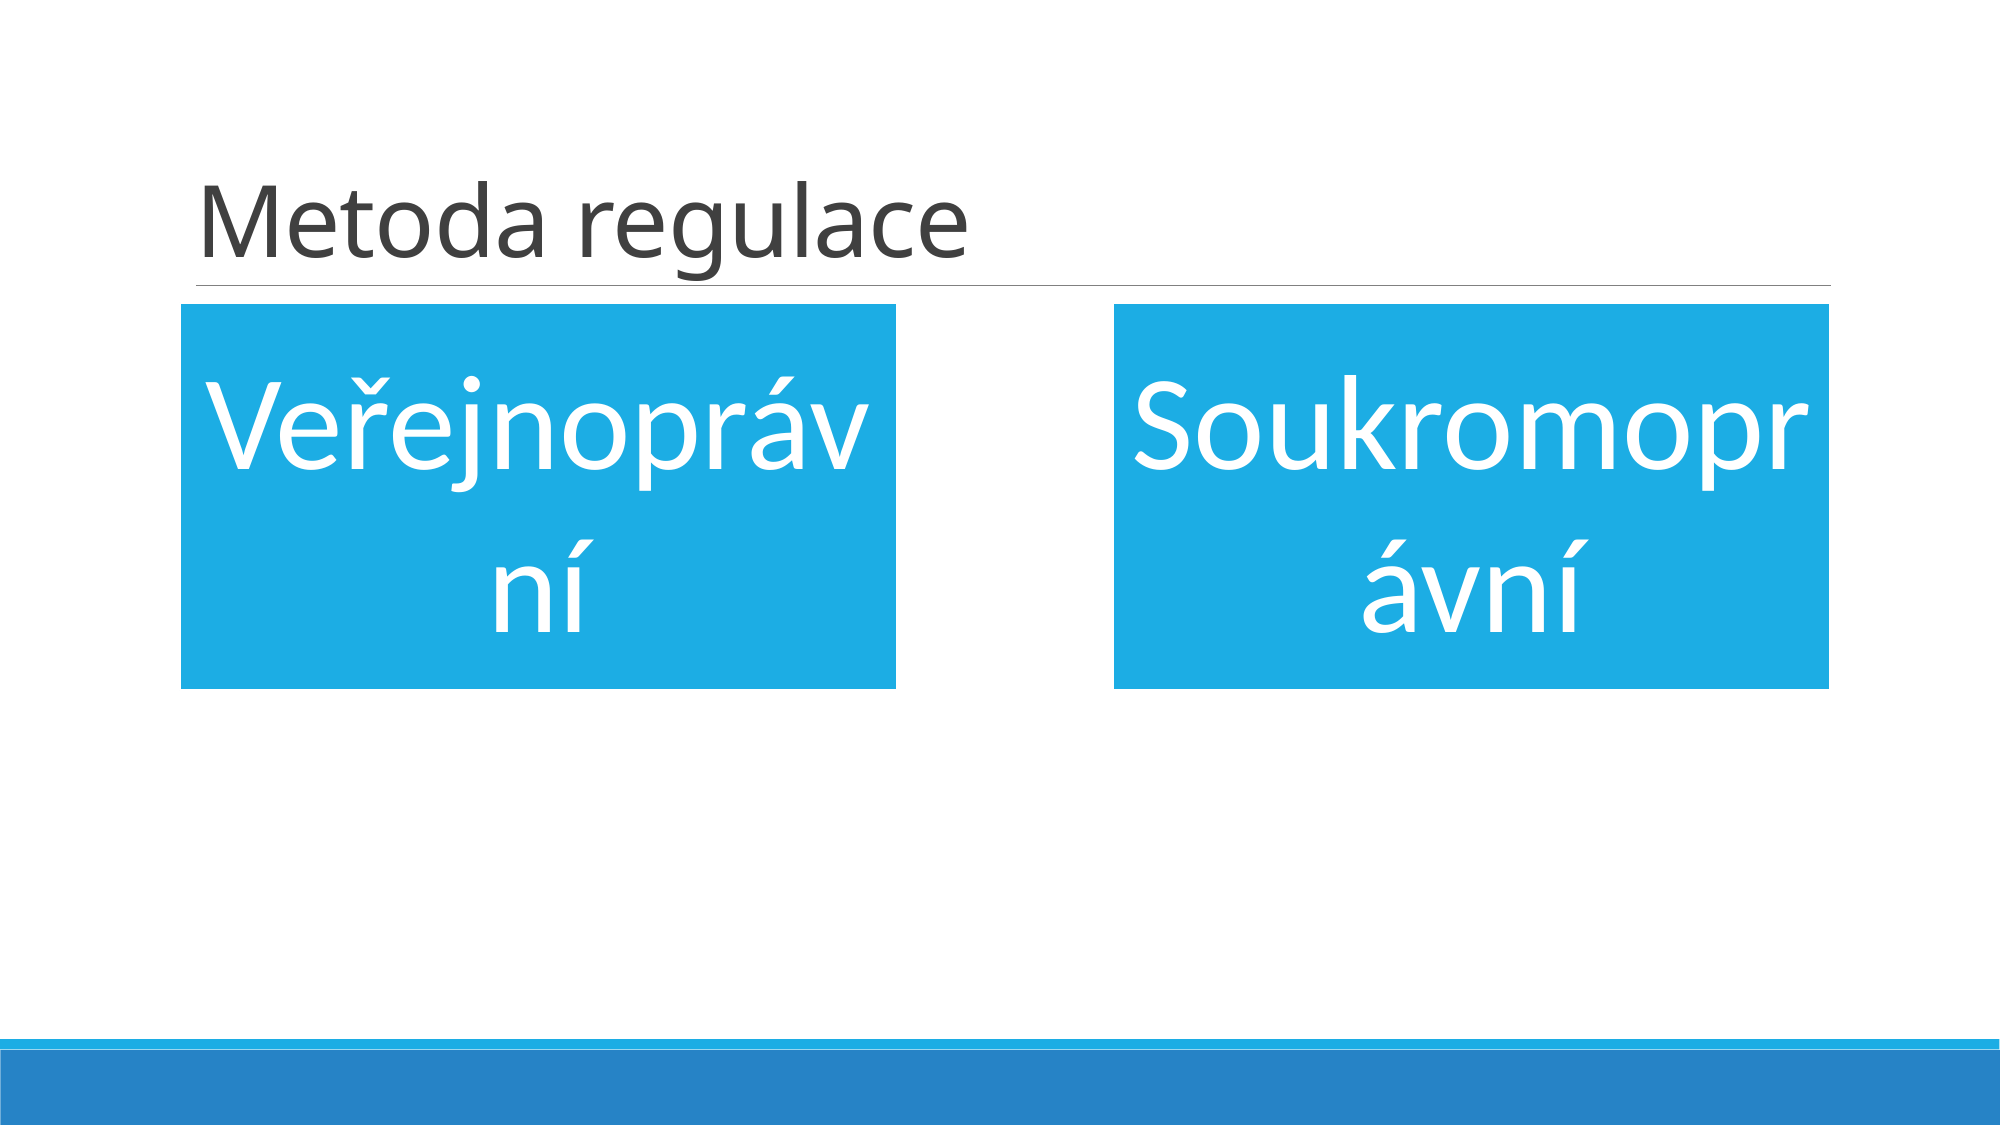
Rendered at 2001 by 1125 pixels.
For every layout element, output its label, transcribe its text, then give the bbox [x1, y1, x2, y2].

title Metoda regulace [180, 47, 1830, 285]
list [179, 302, 1831, 964]
